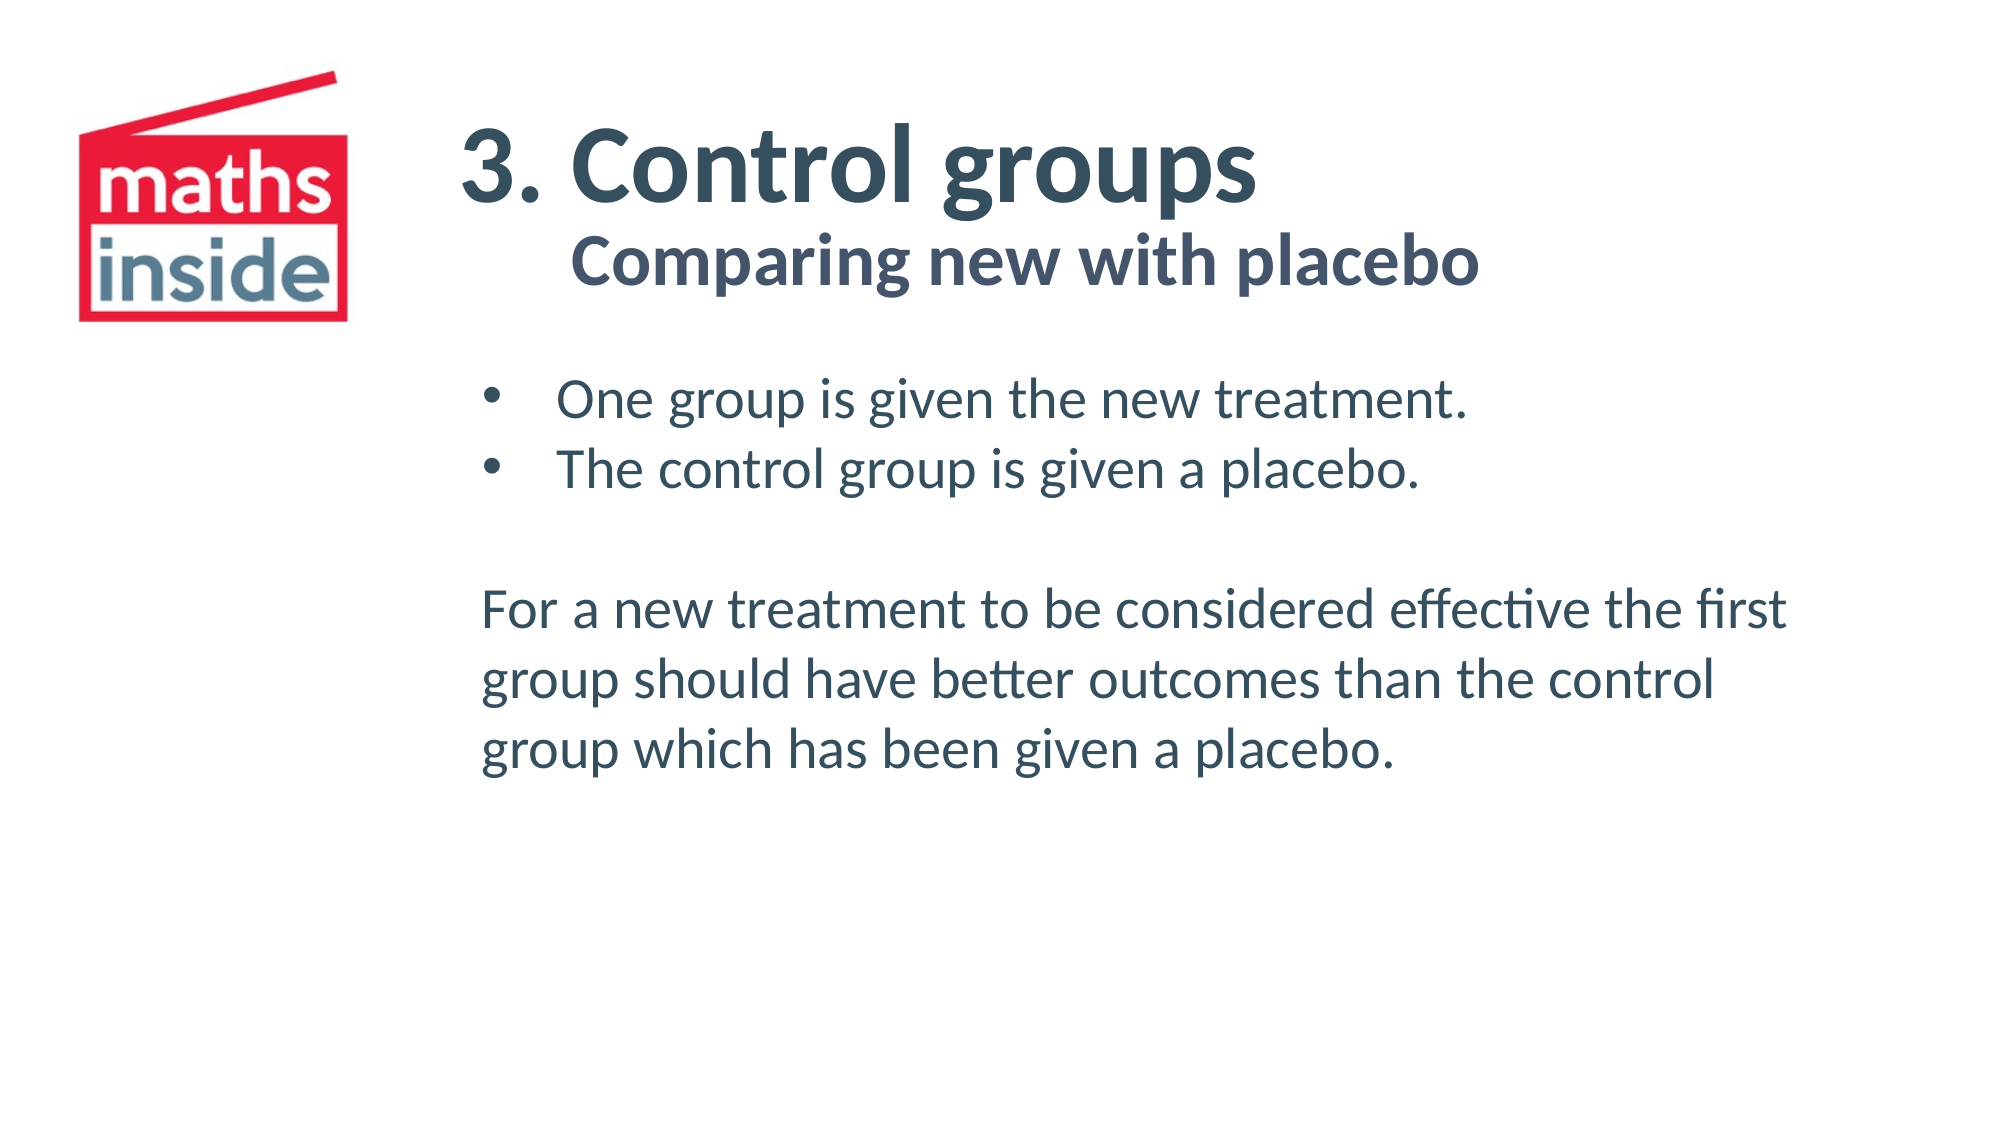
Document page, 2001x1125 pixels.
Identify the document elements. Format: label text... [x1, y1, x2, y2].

picture [70, 62, 357, 331]
text_box One group is given the new treatment. The control group is given a placebo. For a new treatment to be considered effective the first group should have better outcomes than the control group which has been given a placebo. [475, 353, 1840, 1062]
text_box 3. Control groups [452, 84, 2000, 309]
text_box Comparing new with placebo [557, 202, 1694, 308]
